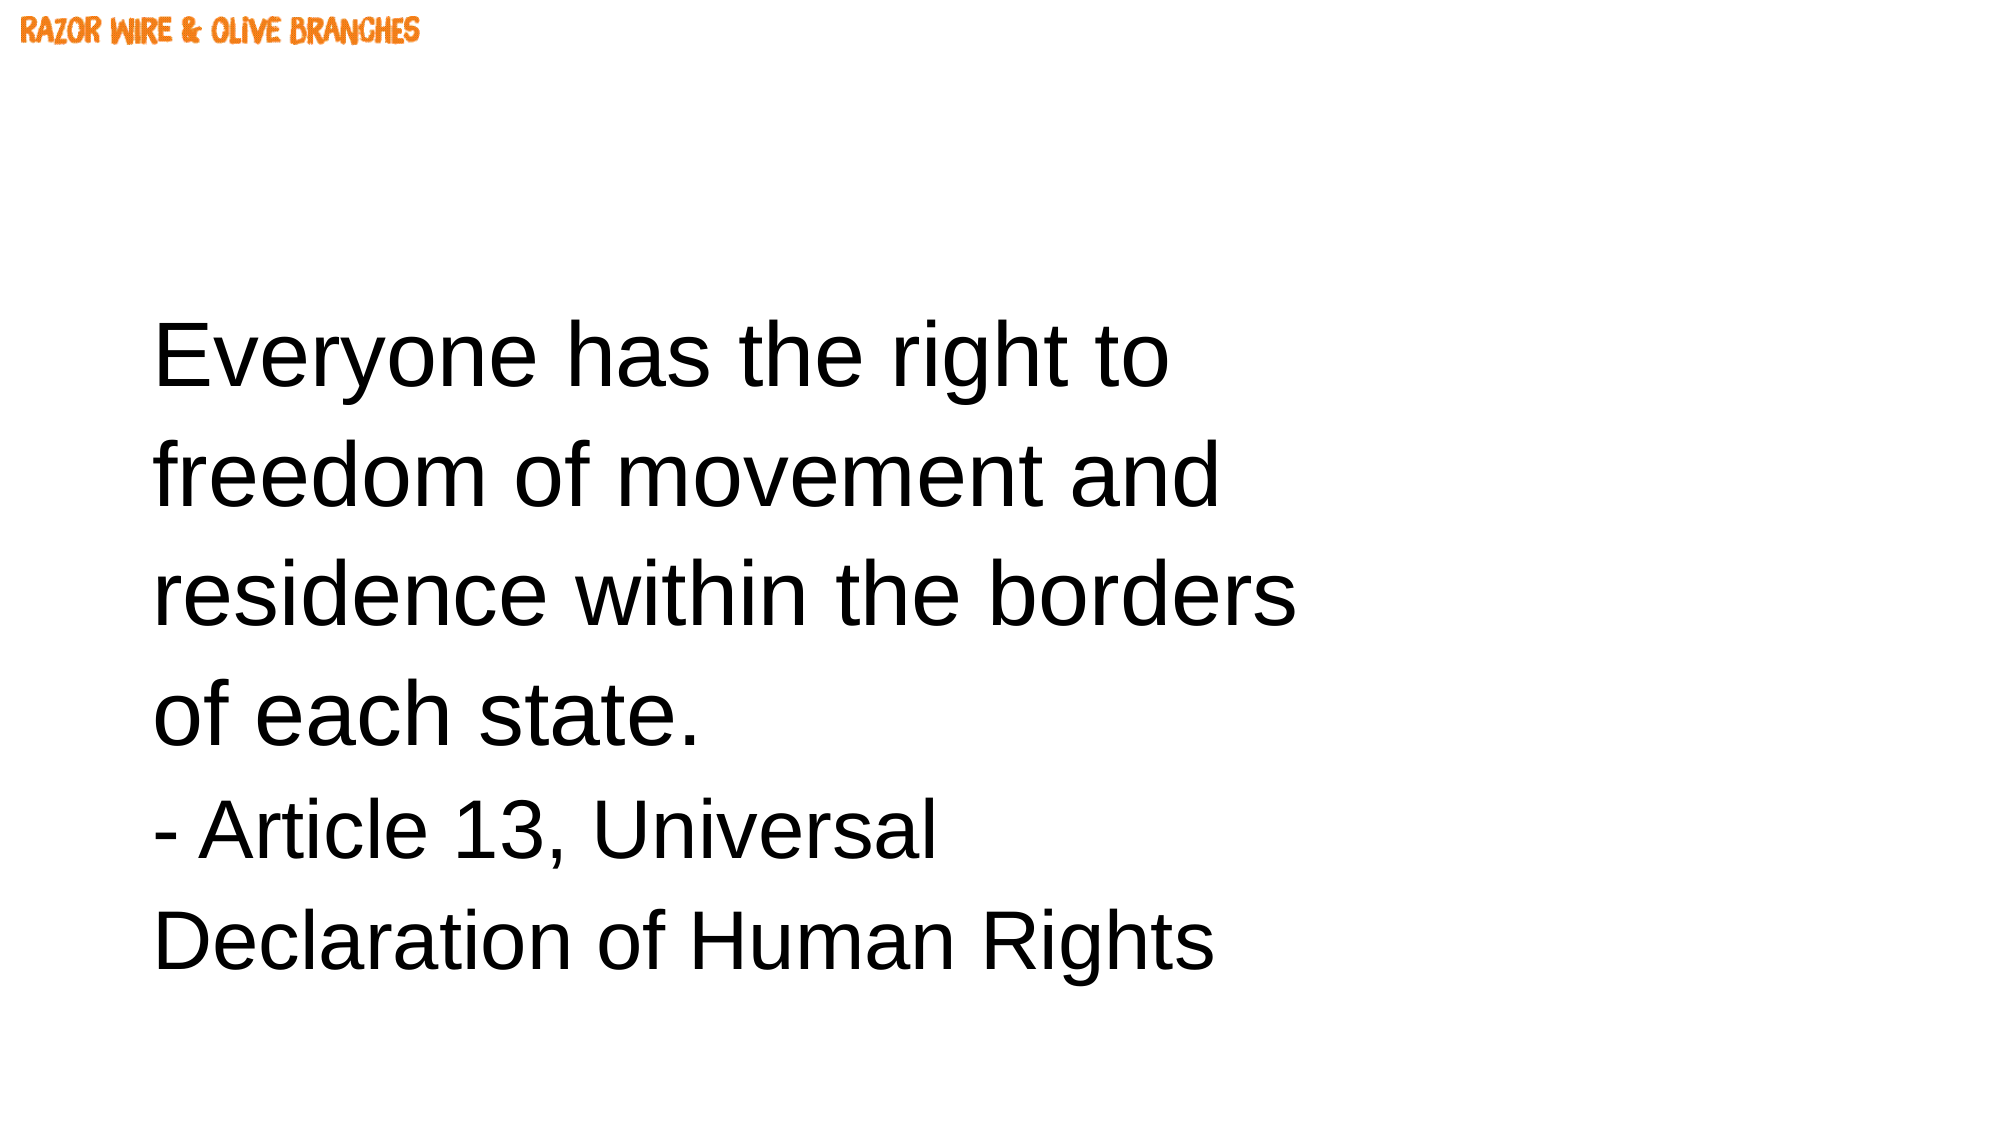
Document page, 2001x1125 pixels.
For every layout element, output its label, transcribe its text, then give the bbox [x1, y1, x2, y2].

list Everyone has the right to freedom of movement and residence within the borders of each state. - Article 13, Universal Declaration of Human Rights [137, 299, 1863, 1014]
